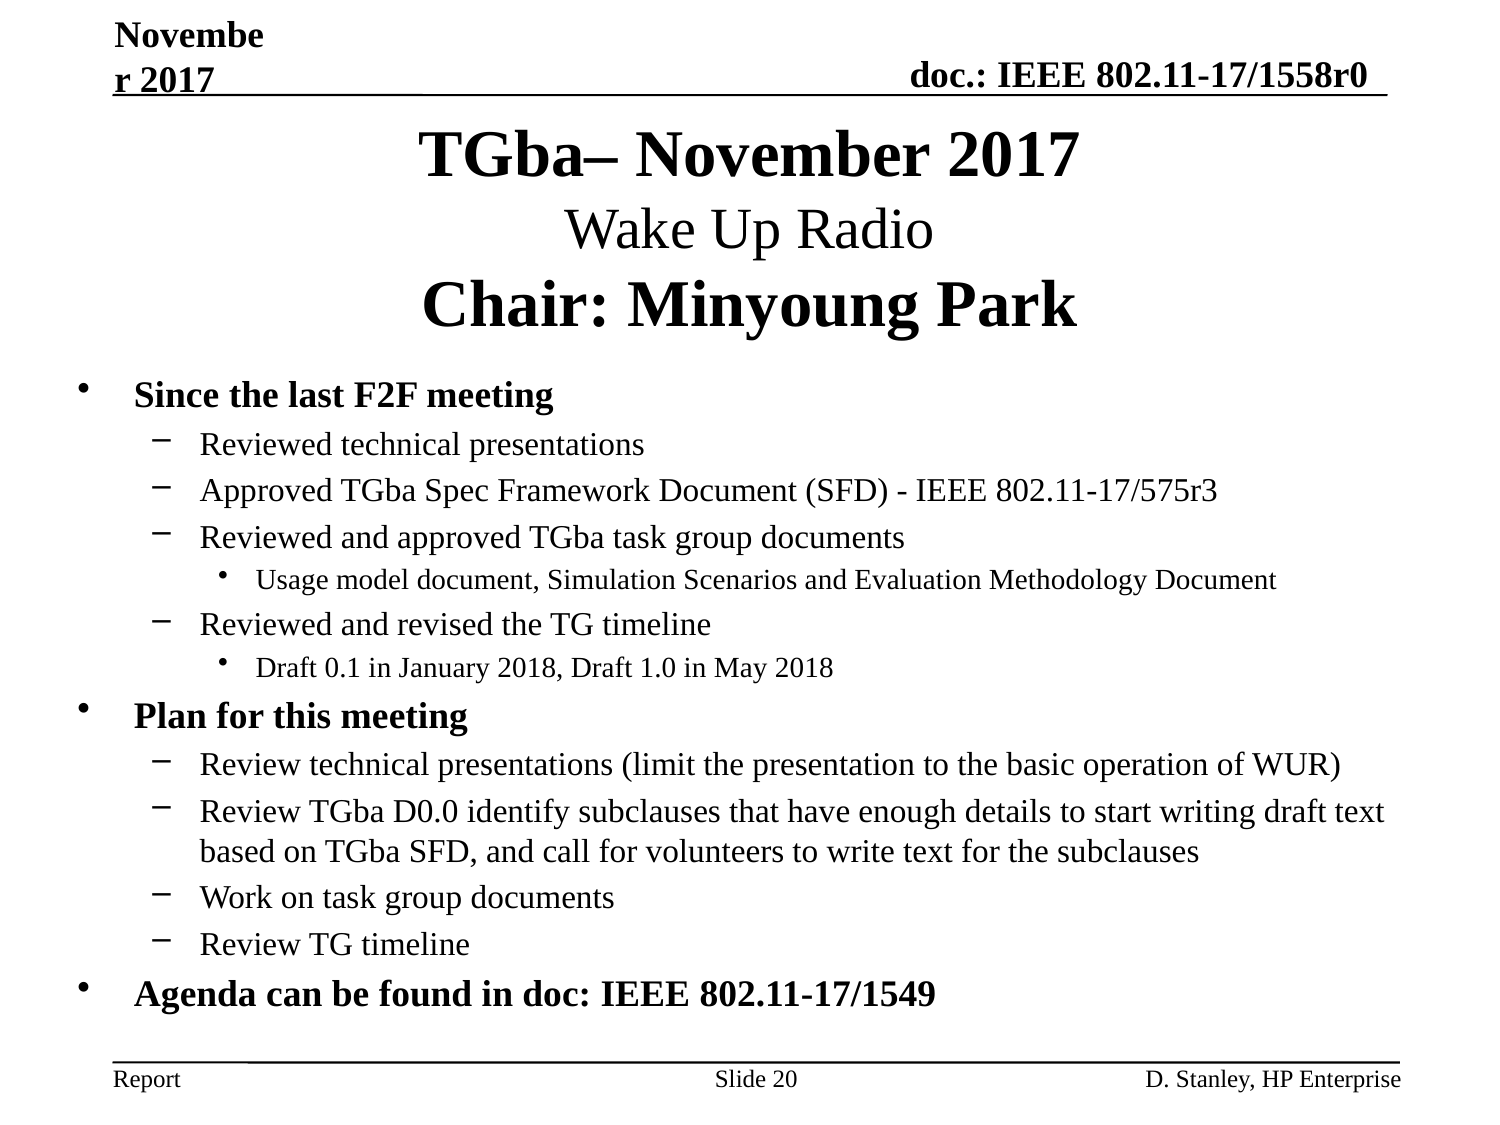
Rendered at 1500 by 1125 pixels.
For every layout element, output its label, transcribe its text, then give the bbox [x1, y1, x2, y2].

slide_number Slide 20 [712, 1062, 800, 1093]
footer D. Stanley, HP Enterprise [1057, 1062, 1402, 1093]
list Since the last F2F meeting Reviewed technical presentations Approved TGba Spec Framework Document (SFD) - IEEE 802.11-17/575r3 Reviewed and approved TGba task group documents Usage model document, Simulation Scenarios and Evaluation Methodology Document Reviewed and revised the TG timeline Draft 0.1 in January 2018, Draft 1.0 in May 2018 Plan for this meeting Review technical presentations (limit the presentation to the basic operation of WUR) Review TGba D0.0 identify subclauses that have enough details to start writing draft text based on TGba SFD, and call for volunteers to write text for the subclauses Work on task group documents Review TG timeline Agenda can be found in doc: IEEE 802.11-17/1549 [62, 362, 1463, 1100]
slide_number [114, 54, 269, 100]
title TGba– November 2017 Wake Up Radio Chair: Minyoung Park [112, 137, 1388, 313]
